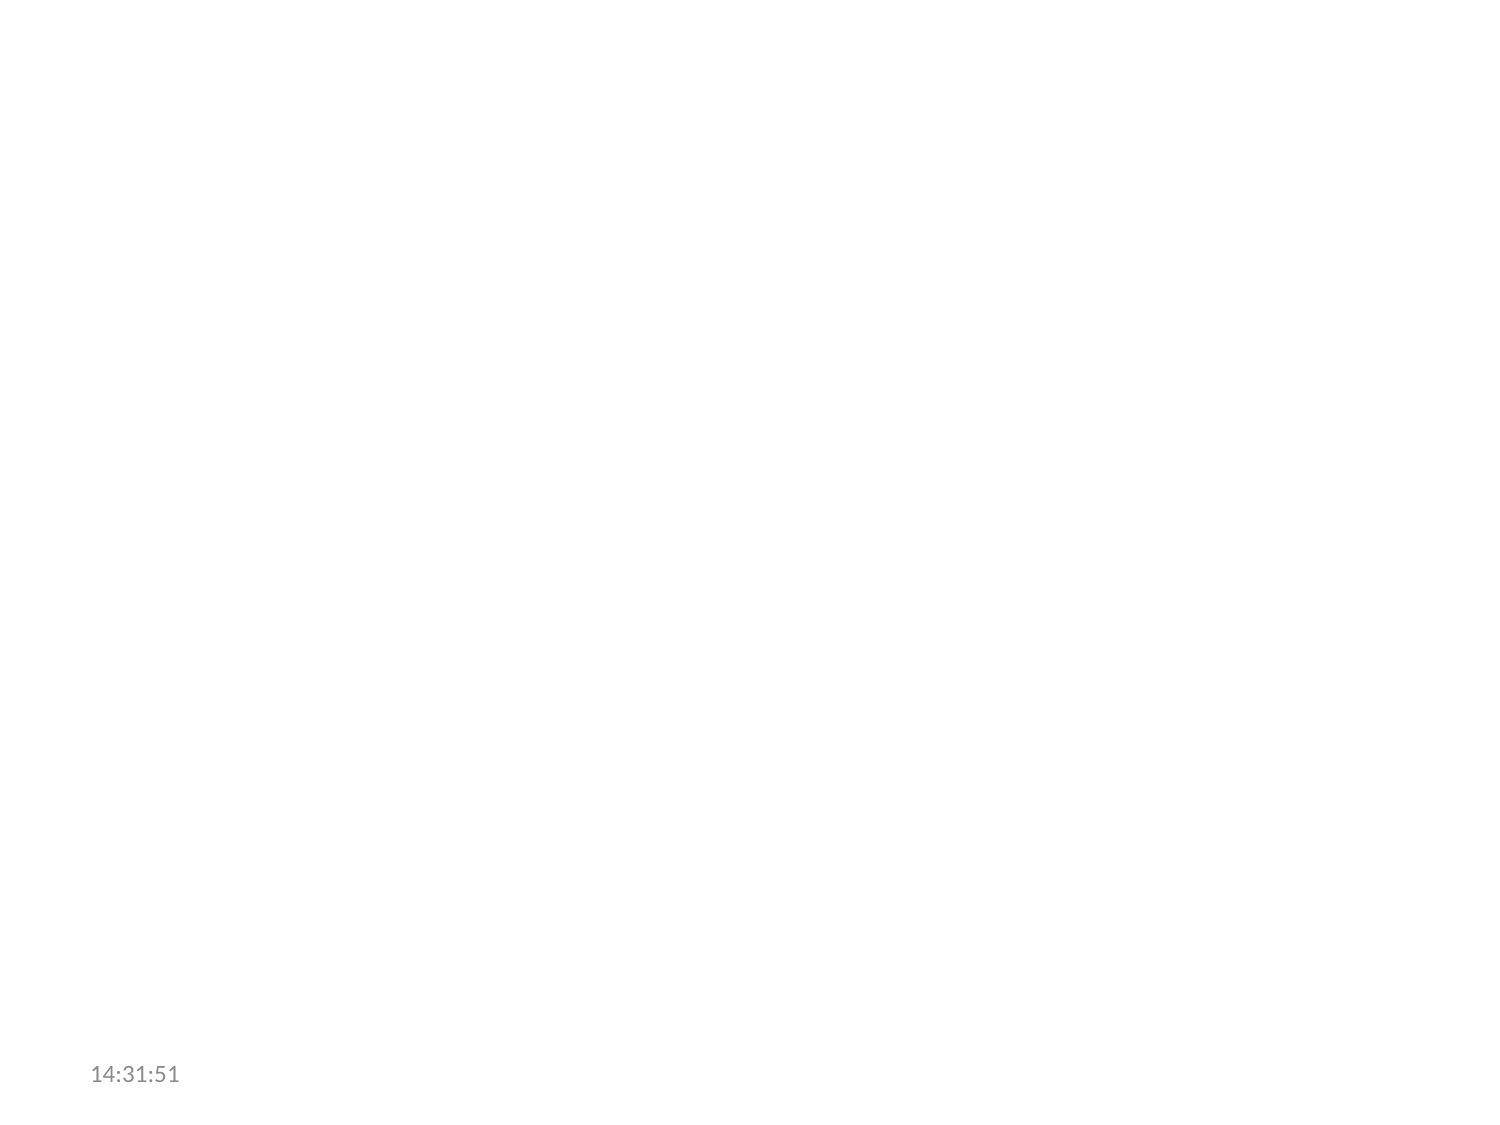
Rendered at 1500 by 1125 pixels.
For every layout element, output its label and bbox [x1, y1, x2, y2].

slide_number [75, 1042, 425, 1103]
